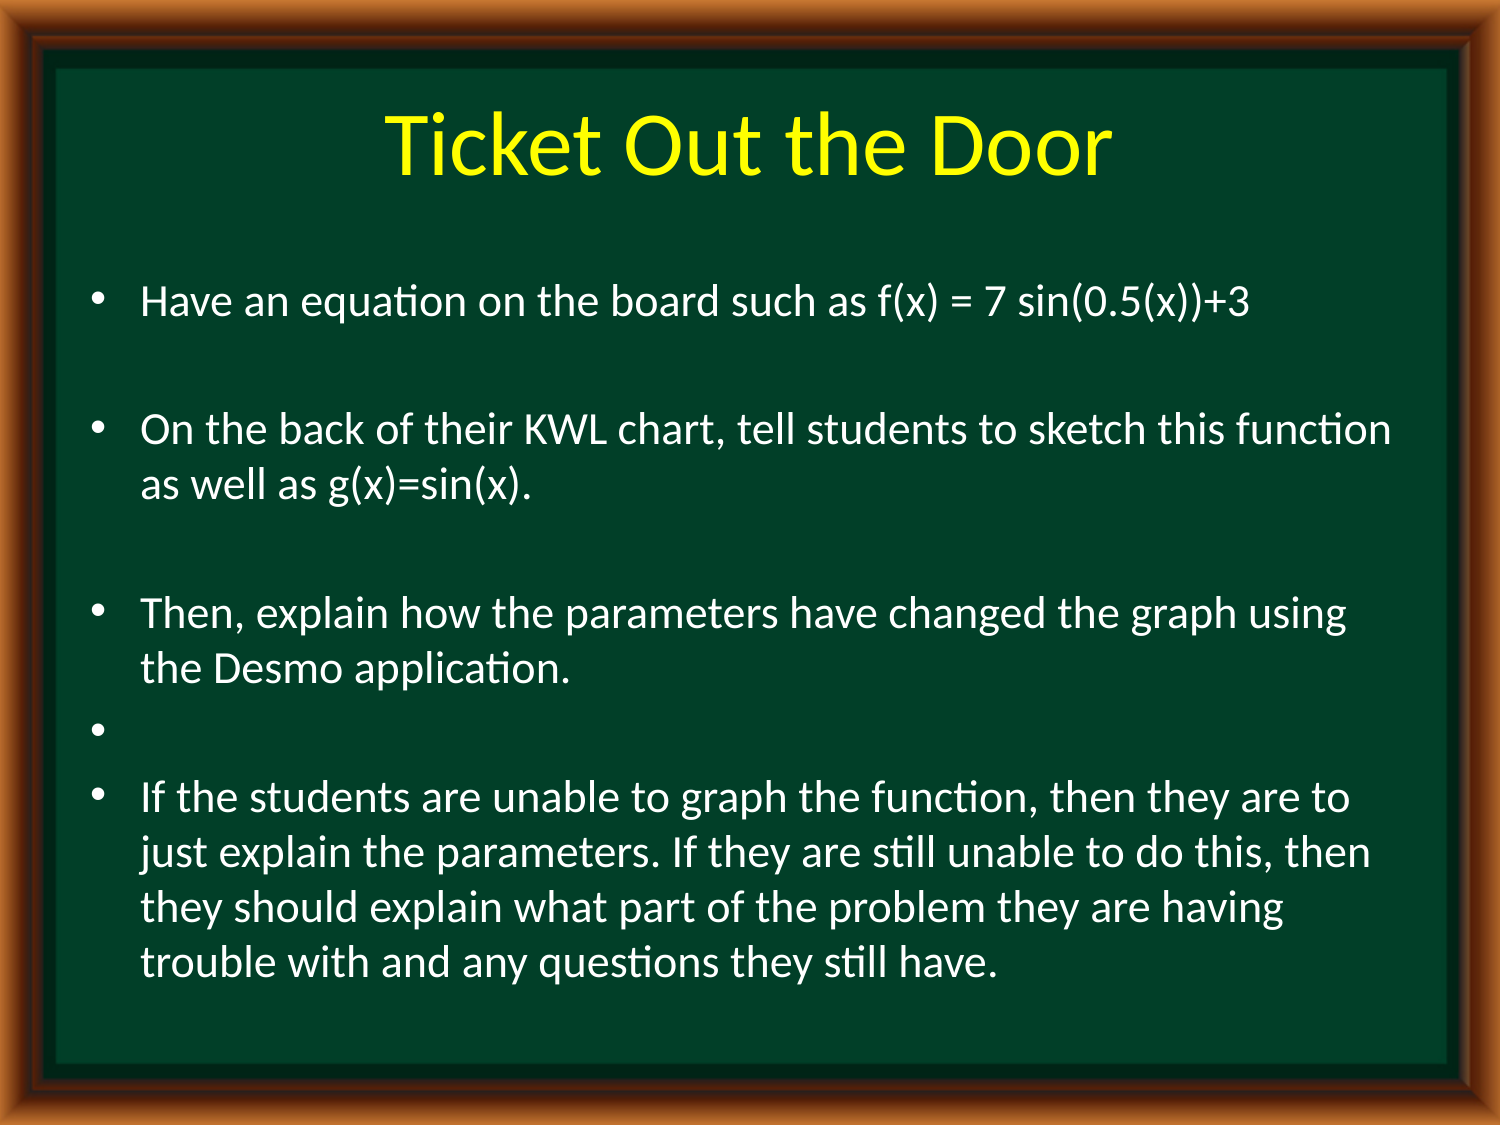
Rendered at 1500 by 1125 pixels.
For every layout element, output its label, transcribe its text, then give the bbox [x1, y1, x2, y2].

picture [0, 0, 1500, 1125]
list Have an equation on the board such as f(x) = 7 sin(0.5(x))+3 On the back of their KWL chart, tell students to sketch this function as well as g(x)=sin(x). Then, explain how the parameters have changed the graph using the Desmo application. If the students are unable to graph the function, then they are to just explain the parameters. If they are still unable to do this, then they should explain what part of the problem they are having trouble with and any questions they still have. [75, 262, 1425, 1005]
title Ticket Out the Door [75, 45, 1425, 233]
